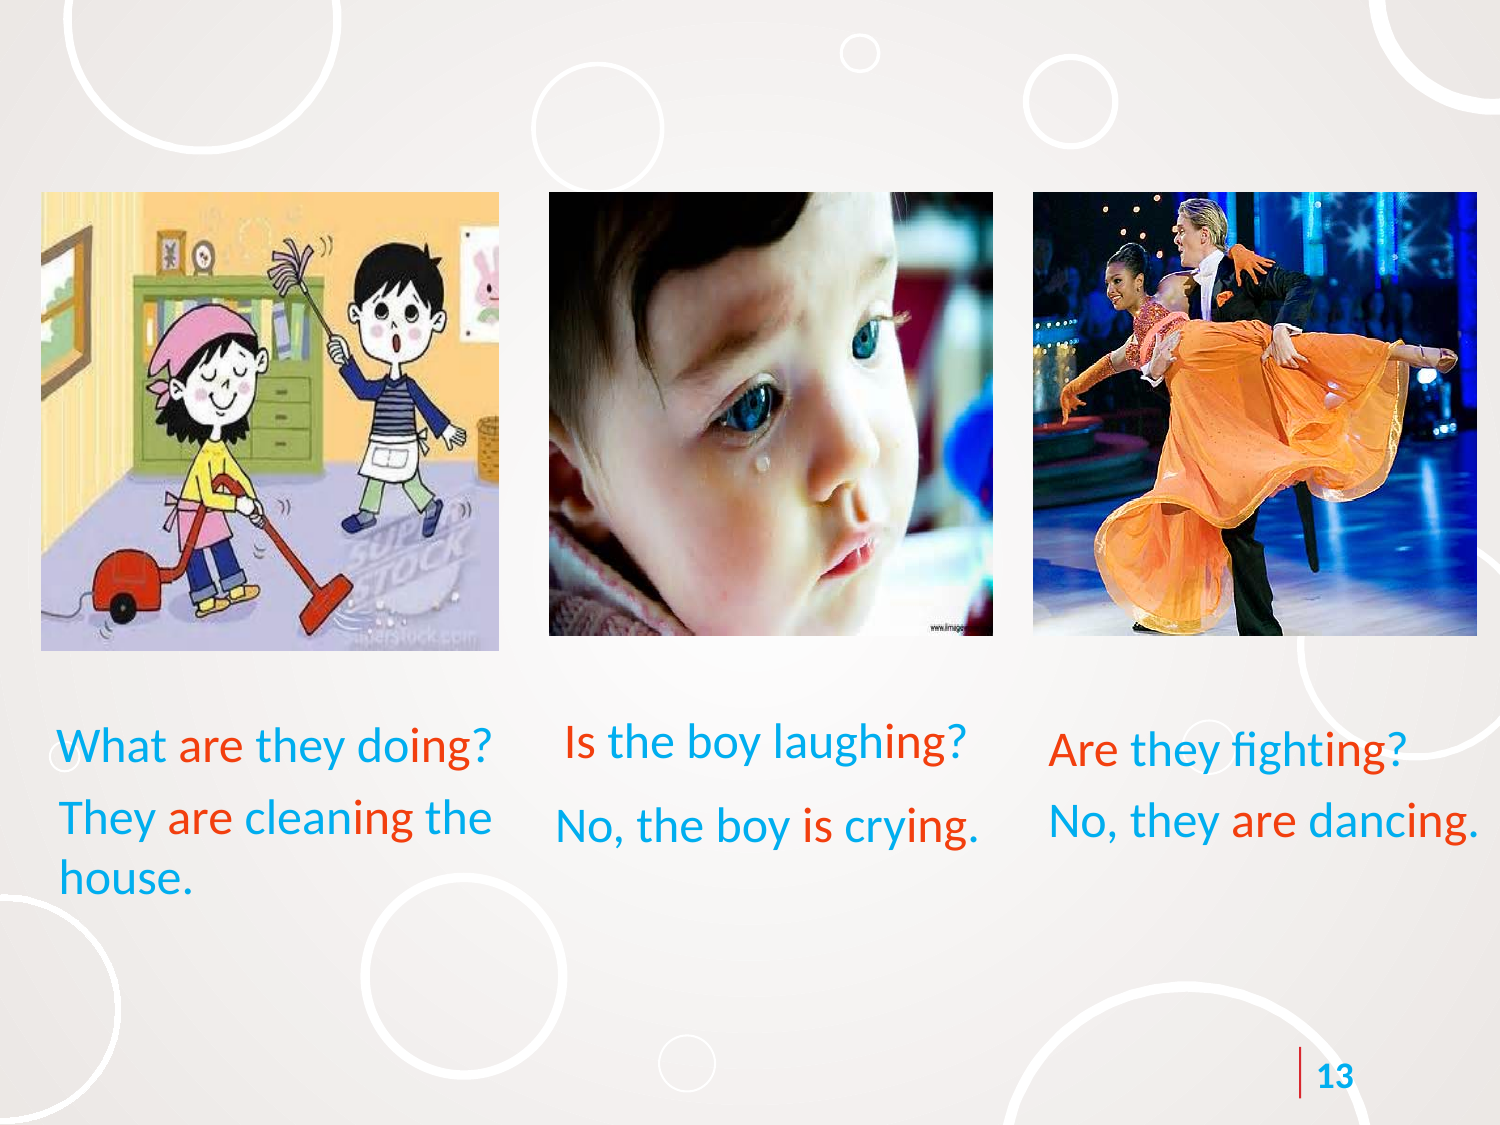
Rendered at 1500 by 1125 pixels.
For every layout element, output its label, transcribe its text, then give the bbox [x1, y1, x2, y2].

text_box 13 [1293, 1043, 1377, 1104]
picture [548, 192, 993, 636]
picture [1033, 192, 1477, 636]
text_box What are they doing? [41, 704, 573, 780]
text_box They are cleaning the house. [43, 777, 520, 912]
text_box Are they fighting? [1033, 709, 1500, 780]
picture [41, 192, 500, 651]
text_box Is the boy laughing? [549, 701, 1034, 777]
text_box No, the boy is crying. [540, 784, 1001, 860]
text_box No, they are dancing. [1033, 780, 1500, 856]
